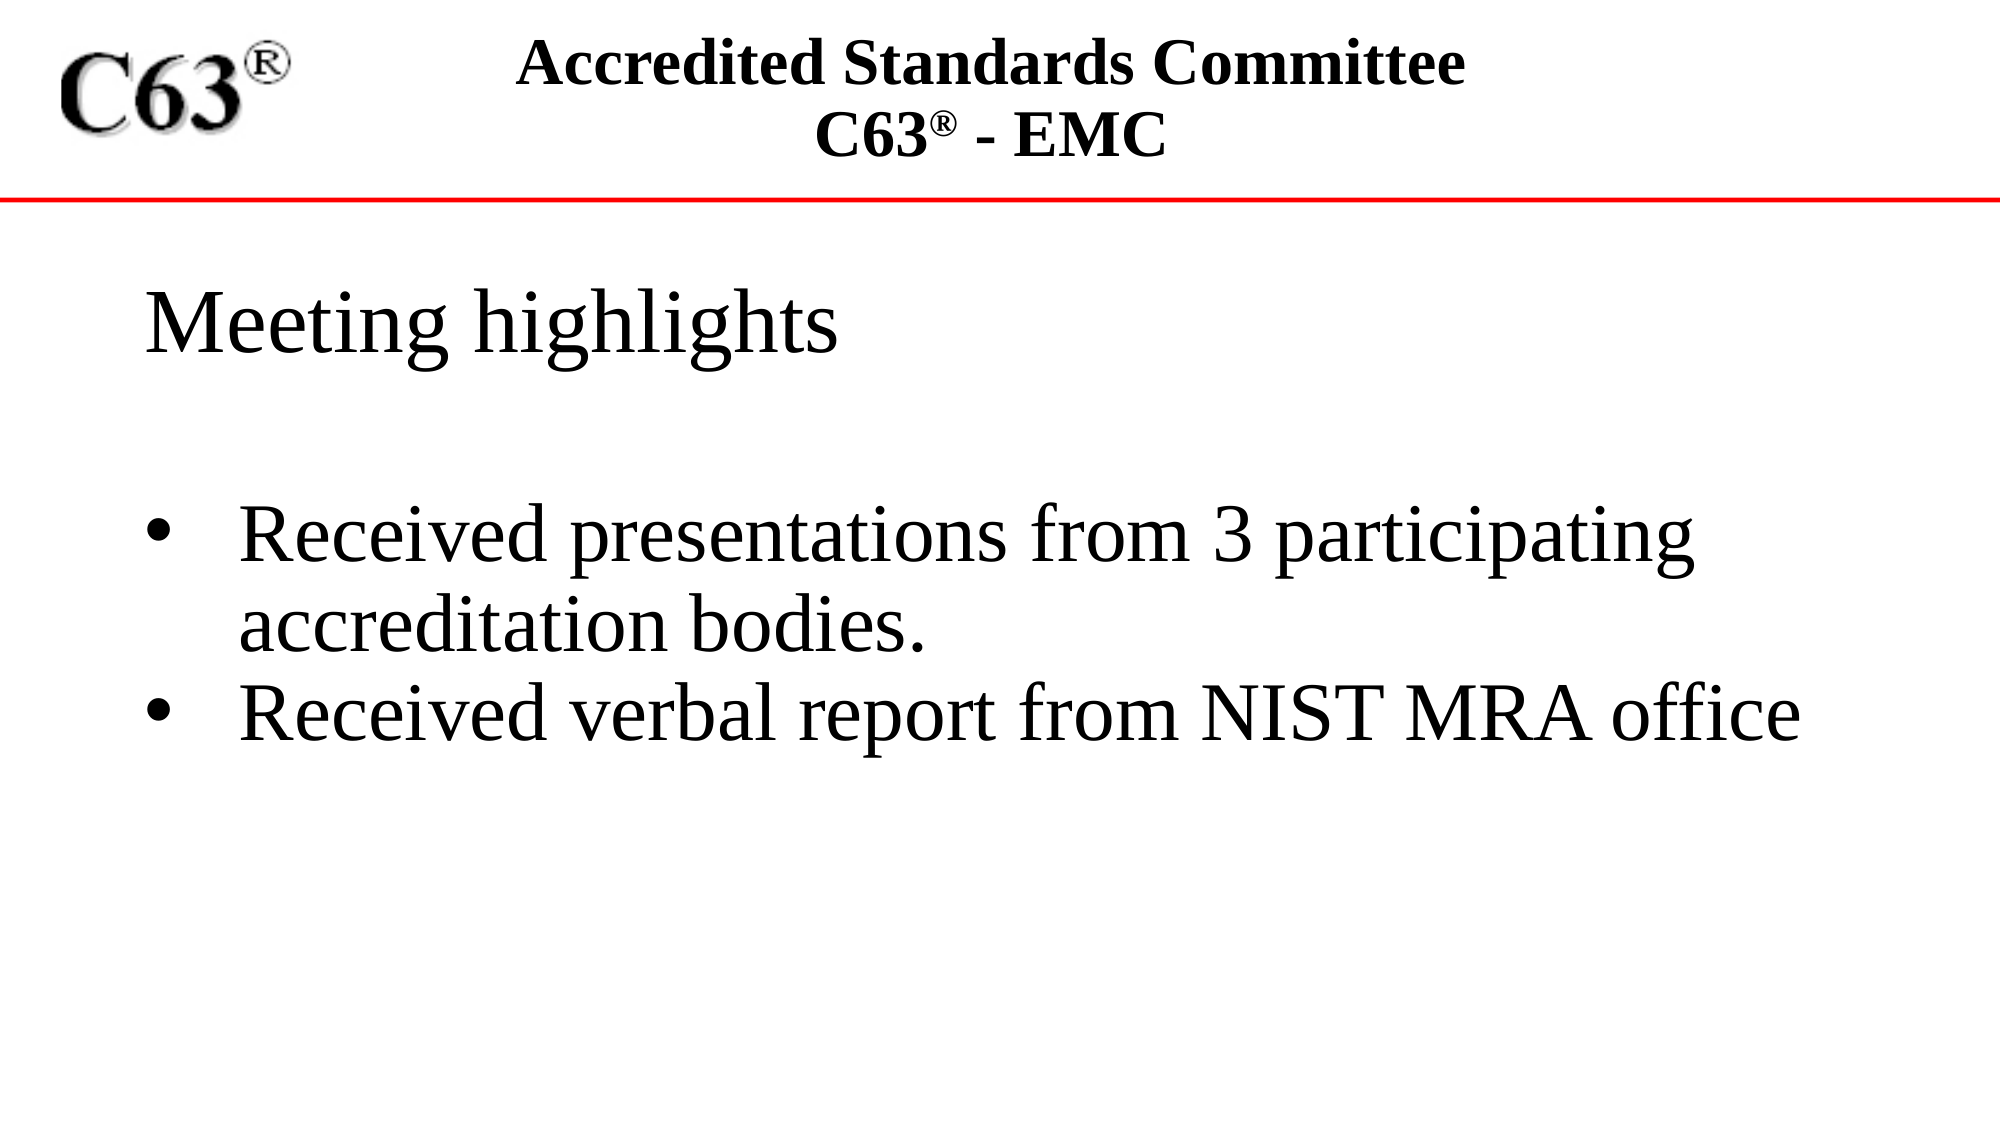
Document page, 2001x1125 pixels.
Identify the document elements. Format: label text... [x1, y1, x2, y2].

title Meeting highlights [136, 213, 1863, 432]
picture [61, 29, 299, 155]
text_box Received presentations from 3 participating accreditation bodies. Received verbal report from NIST MRA office [137, 389, 1863, 859]
